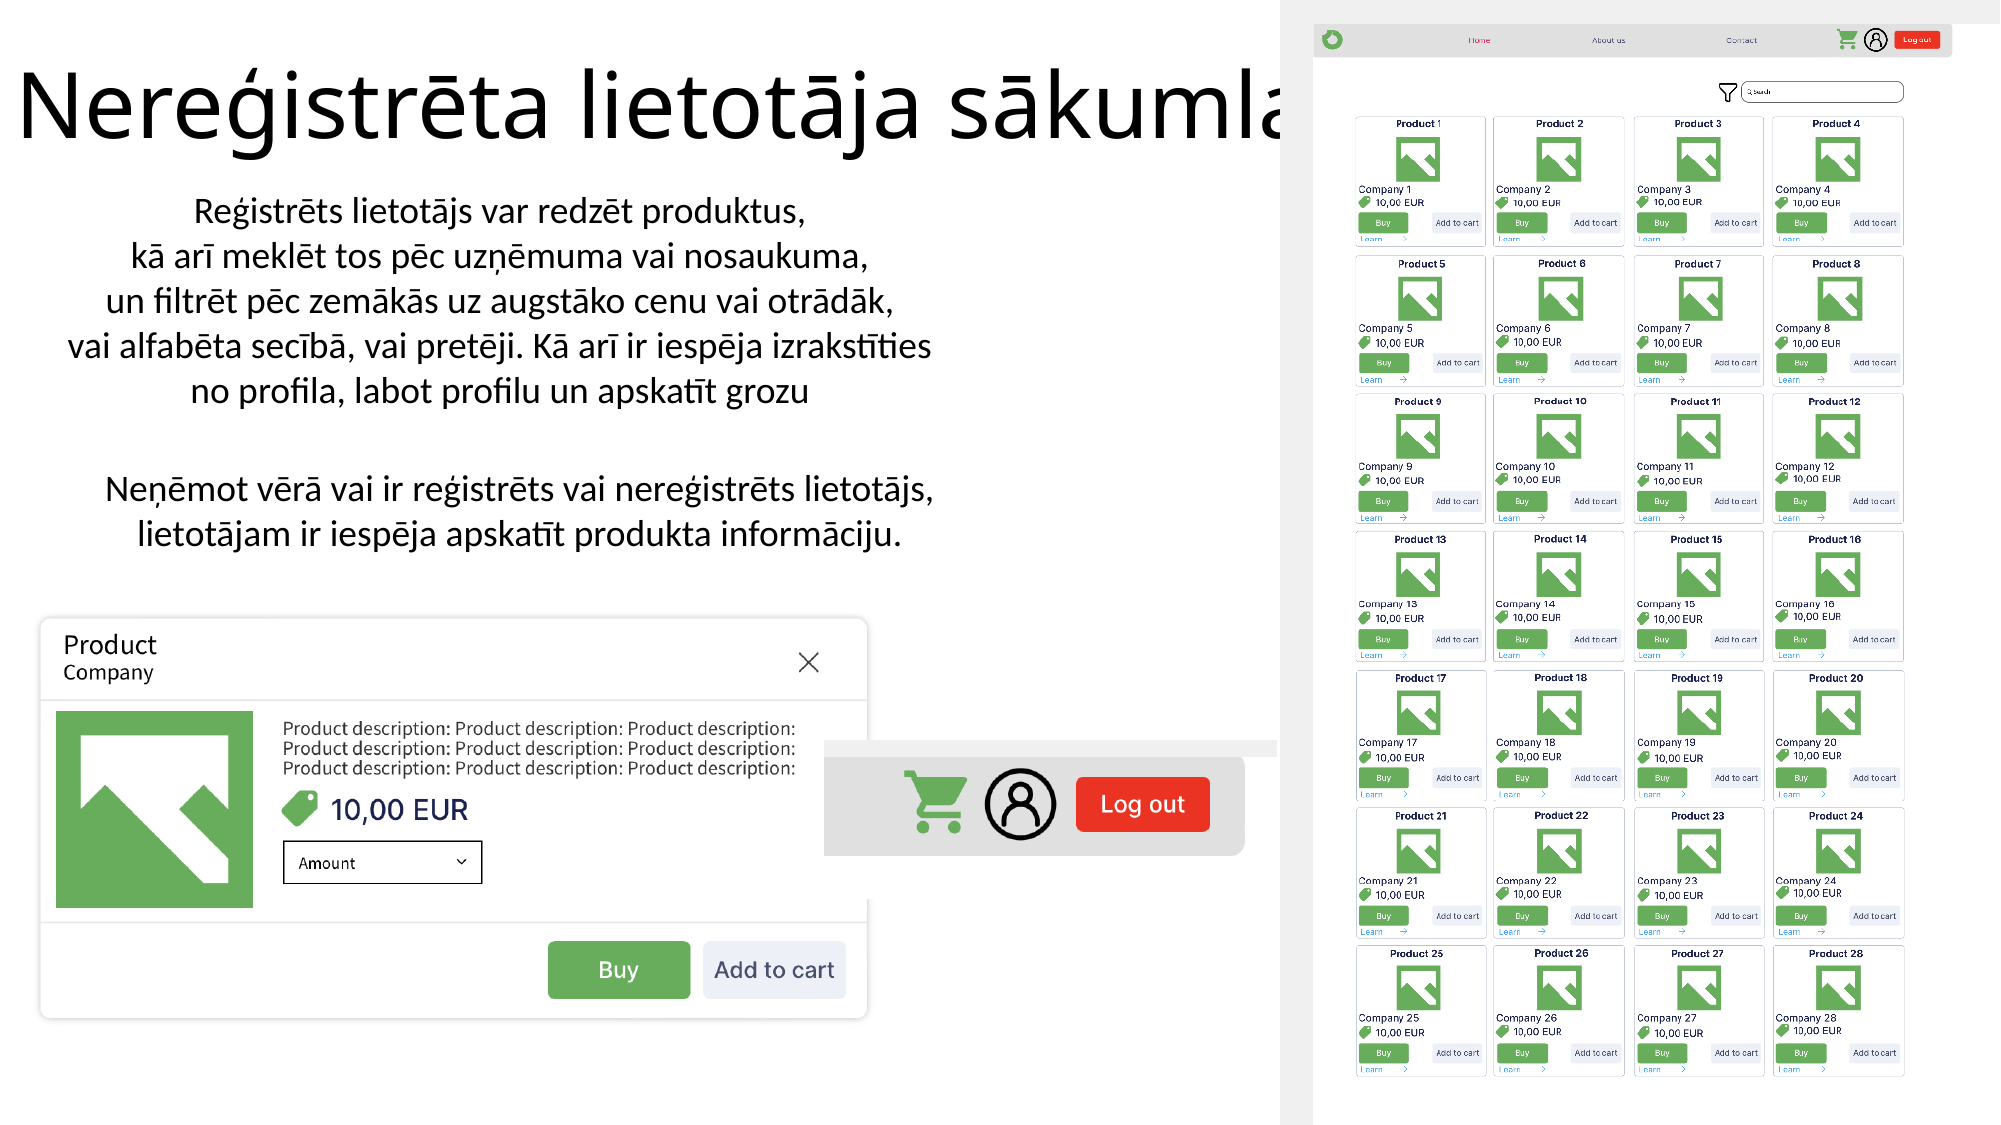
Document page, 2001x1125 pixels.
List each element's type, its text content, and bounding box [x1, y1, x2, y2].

text_box Reģistrēts lietotājs var redzēt produktus, kā arī meklēt tos pēc uzņēmuma vai nosaukuma, un filtrēt pēc zemākās uz augstāko cenu vai otrādāk, vai alfabēta secībā, vai pretēji. Kā arī ir iespēja izrakstīties no profila, labot profilu un apskatīt grozu [0, 178, 1001, 419]
picture [1280, 0, 2000, 1125]
picture [19, 597, 1277, 1042]
text_box Neņēmot vērā vai ir reģistrēts vai nereģistrēts lietotājs, lietotājam ir iespēja apskatīt produkta informāciju. [19, 456, 1021, 562]
title Nereģistrēta lietotāja sākumlapa [0, 0, 1280, 218]
